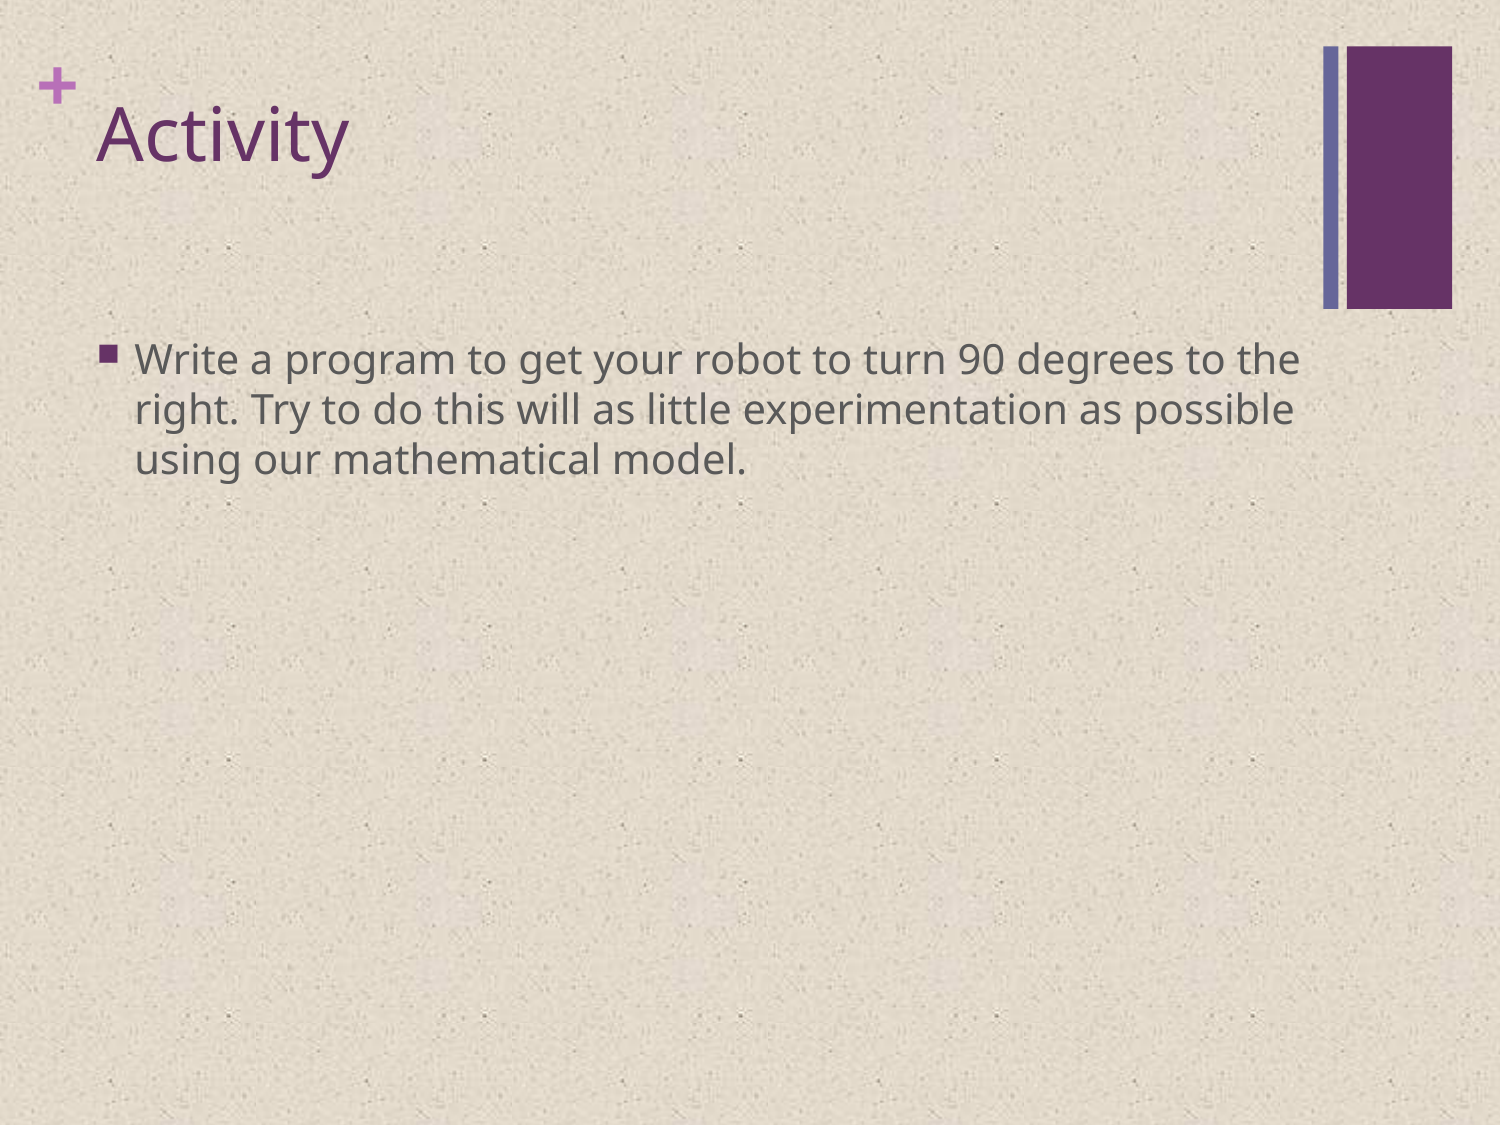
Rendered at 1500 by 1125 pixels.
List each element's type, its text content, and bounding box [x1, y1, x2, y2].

picture [0, 0, 1500, 1125]
title Activity [81, 79, 1322, 263]
list Write a program to get your robot to turn 90 degrees to the right. Try to do this will as little experimentation as possible using our mathematical model. [81, 324, 1322, 1005]
